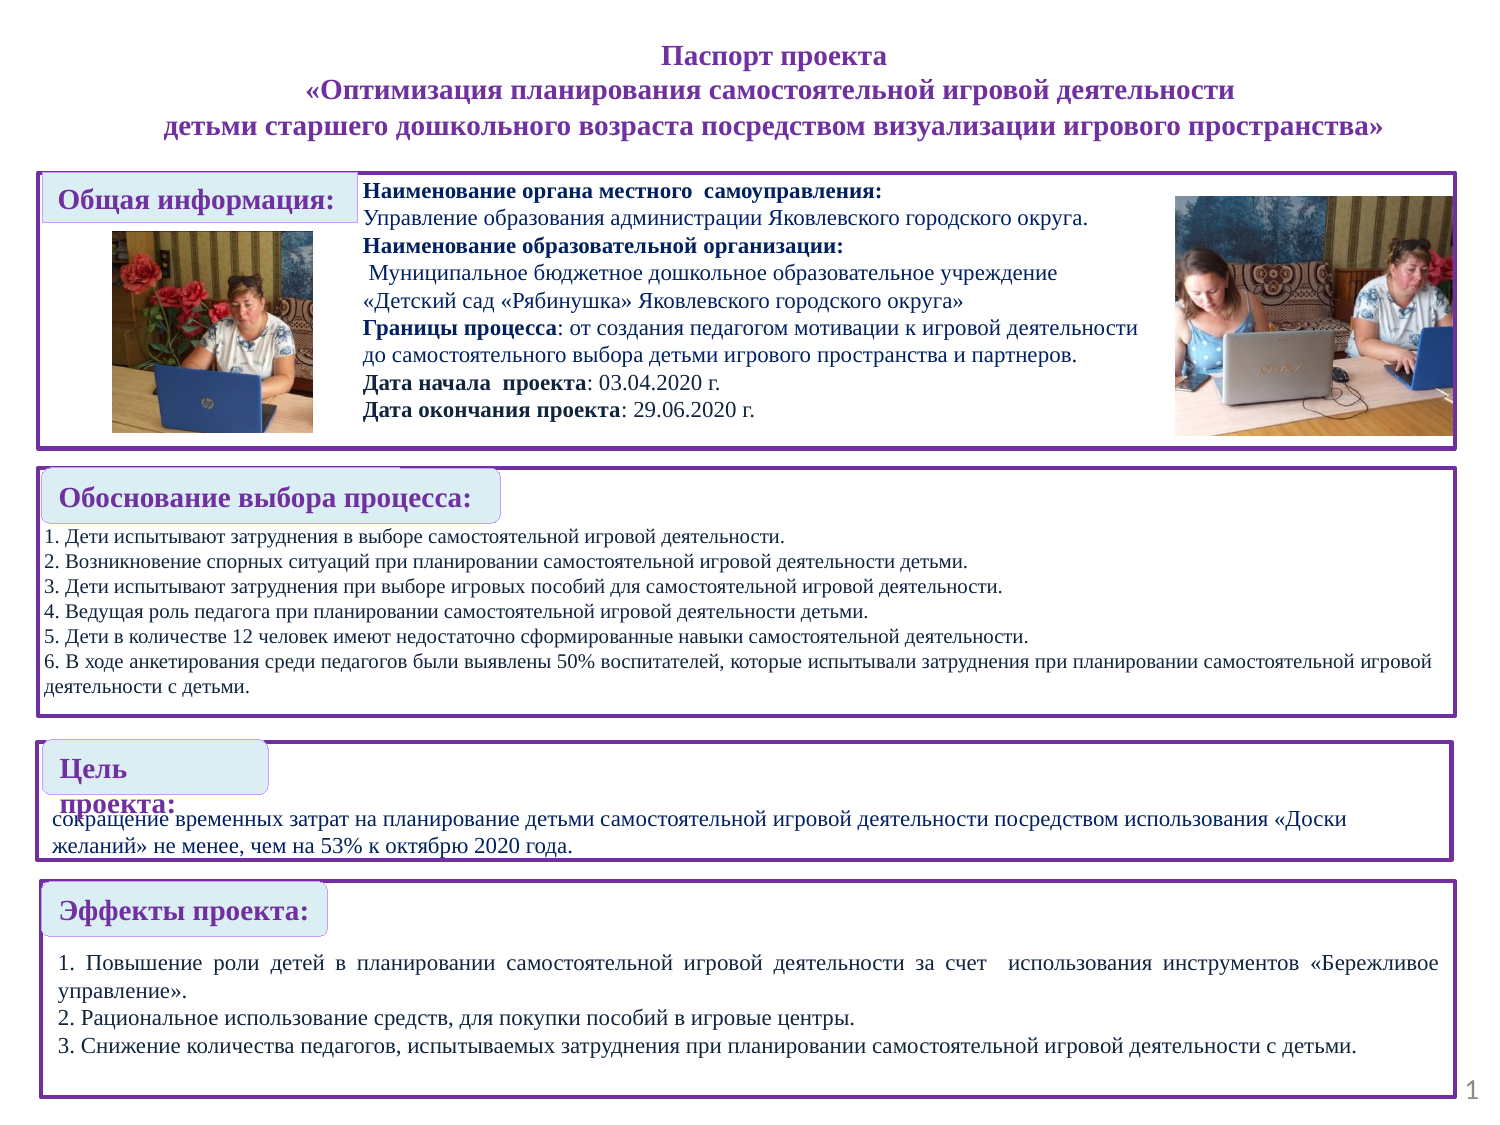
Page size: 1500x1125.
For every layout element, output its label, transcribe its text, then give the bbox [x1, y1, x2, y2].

text_box Наименование органа местного самоуправления: Управление образования администрации Яковлевского городского округа. Наименование образовательной организации: Муниципальное бюджетное дошкольное образовательное учреждение «Детский сад «Рябинушка» Яковлевского городского округа» Границы процесса: от создания педагогом мотивации к игровой деятельности до самостоятельного выбора детьми игрового пространства и партнеров. Дата начала проекта: 03.04.2020 г. Дата окончания проекта: 29.06.2020 г. [348, 167, 1164, 430]
text_box [36, 466, 1457, 718]
picture [1174, 195, 1453, 437]
text_box Общая информация: [42, 172, 348, 223]
title Паспорт проекта «Оптимизация планирования самостоятельной игровой деятельности детьми старшего дошкольного возраста посредством визуализации игрового пространства» [64, 30, 1484, 161]
text_box [39, 879, 1457, 1099]
picture [111, 231, 314, 433]
text_box [36, 171, 1457, 451]
text_box Обоснование выбора процесса: [41, 467, 501, 515]
text_box Эффекты проекта: [41, 881, 328, 937]
slide_number 1 [1144, 1057, 1495, 1118]
text_box Цель проекта: [42, 765, 269, 795]
text_box 1. Повышение роли детей в планировании самостоятельной игровой деятельности за счет использования инструментов «Бережливое управление». 2. Рациональное использование средств, для покупки пособий в игровые центры. 3. Снижение количества педагогов, испытываемых затруднения при планировании самостоятельной игровой деятельности с детьми. [43, 940, 1457, 1066]
text_box 1. Дети испытывают затруднения в выборе самостоятельной игровой деятельности. 2. Возникновение спорных ситуаций при планировании самостоятельной игровой деятельности детьми. 3. Дети испытывают затруднения при выборе игровых пособий для самостоятельной игровой деятельности. 4. Ведущая роль педагога при планировании самостоятельной игровой деятельности детьми. 5. Дети в количестве 12 человек имеют недостаточно сформированные навыки самостоятельной деятельности. 6. В ходе анкетирования среди педагогов были выявлены 50% воспитателей, которые испытывали затруднения при планировании самостоятельной игровой деятельности с детьми. [29, 515, 1447, 765]
text_box сокращение временных затрат на планирование детьми самостоятельной игровой деятельности посредством использования «Доски желаний» не менее, чем на 53% к октябрю 2020 года. [35, 740, 1454, 862]
